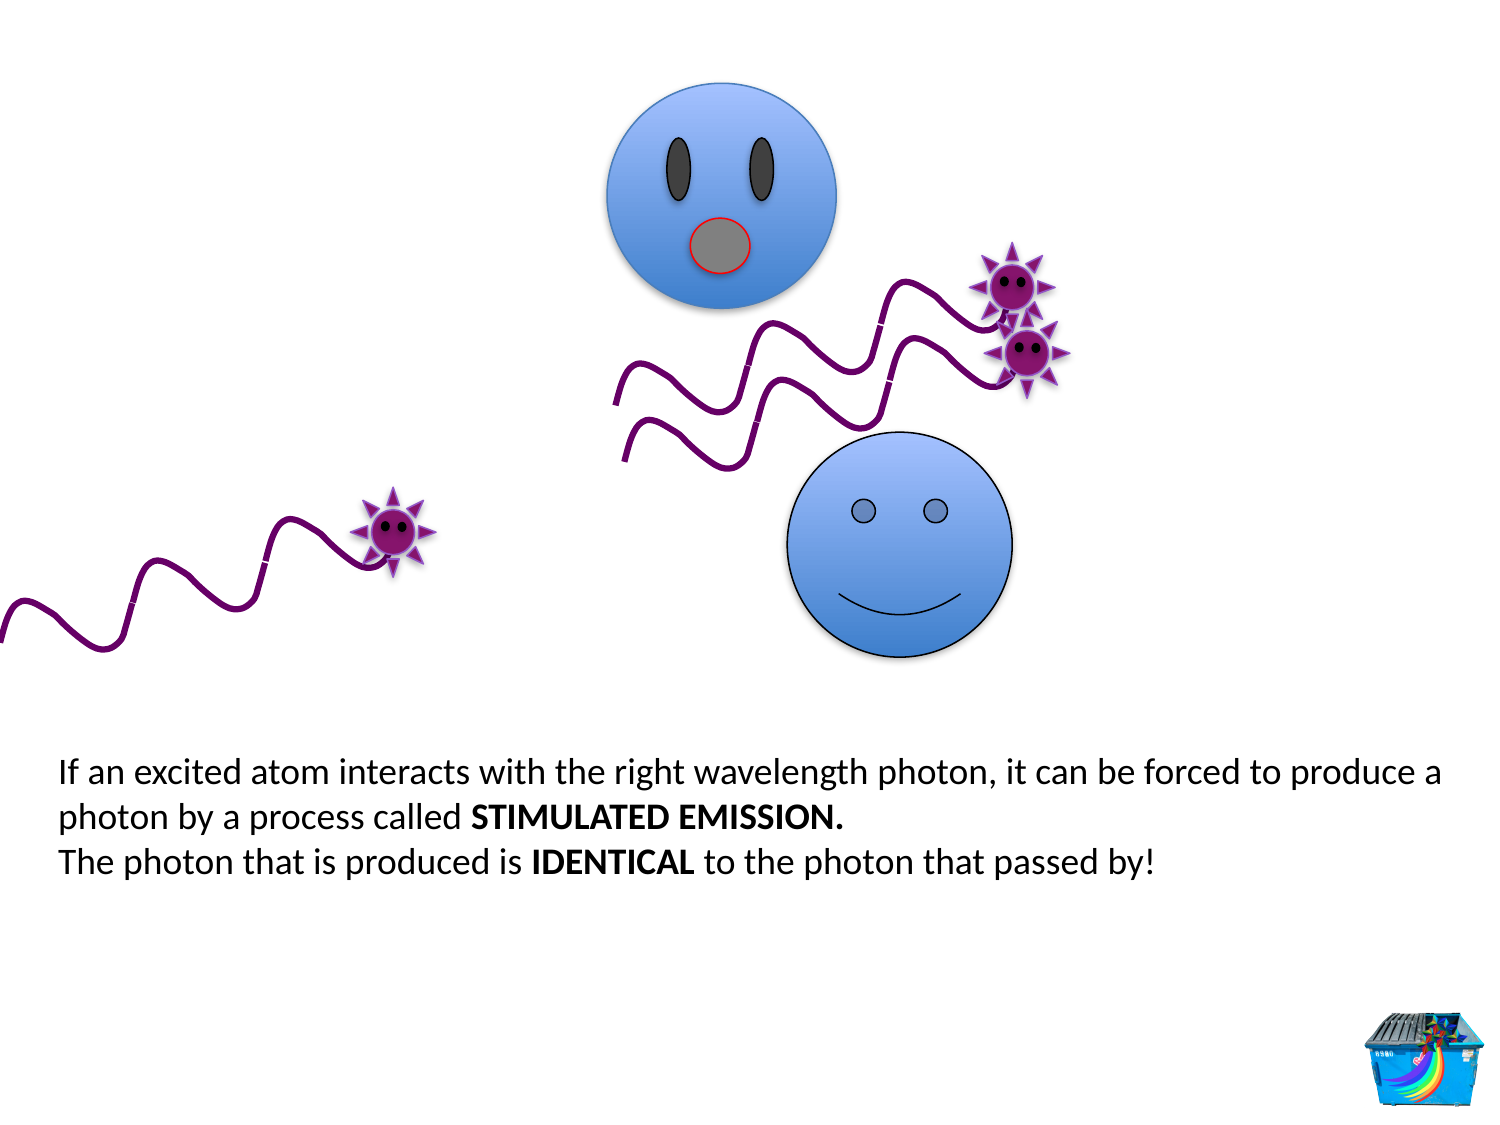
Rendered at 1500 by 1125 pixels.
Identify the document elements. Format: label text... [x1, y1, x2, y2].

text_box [606, 242, 1071, 442]
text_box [606, 83, 837, 241]
text_box [786, 451, 1013, 658]
subtitle If an excited atom interacts with the right wavelength photon, it can be forced to produce a photon by a process called STIMULATED EMISSION. The photon that is produced is IDENTICAL to the photon that passed by! [43, 739, 1488, 1111]
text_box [0, 486, 437, 623]
